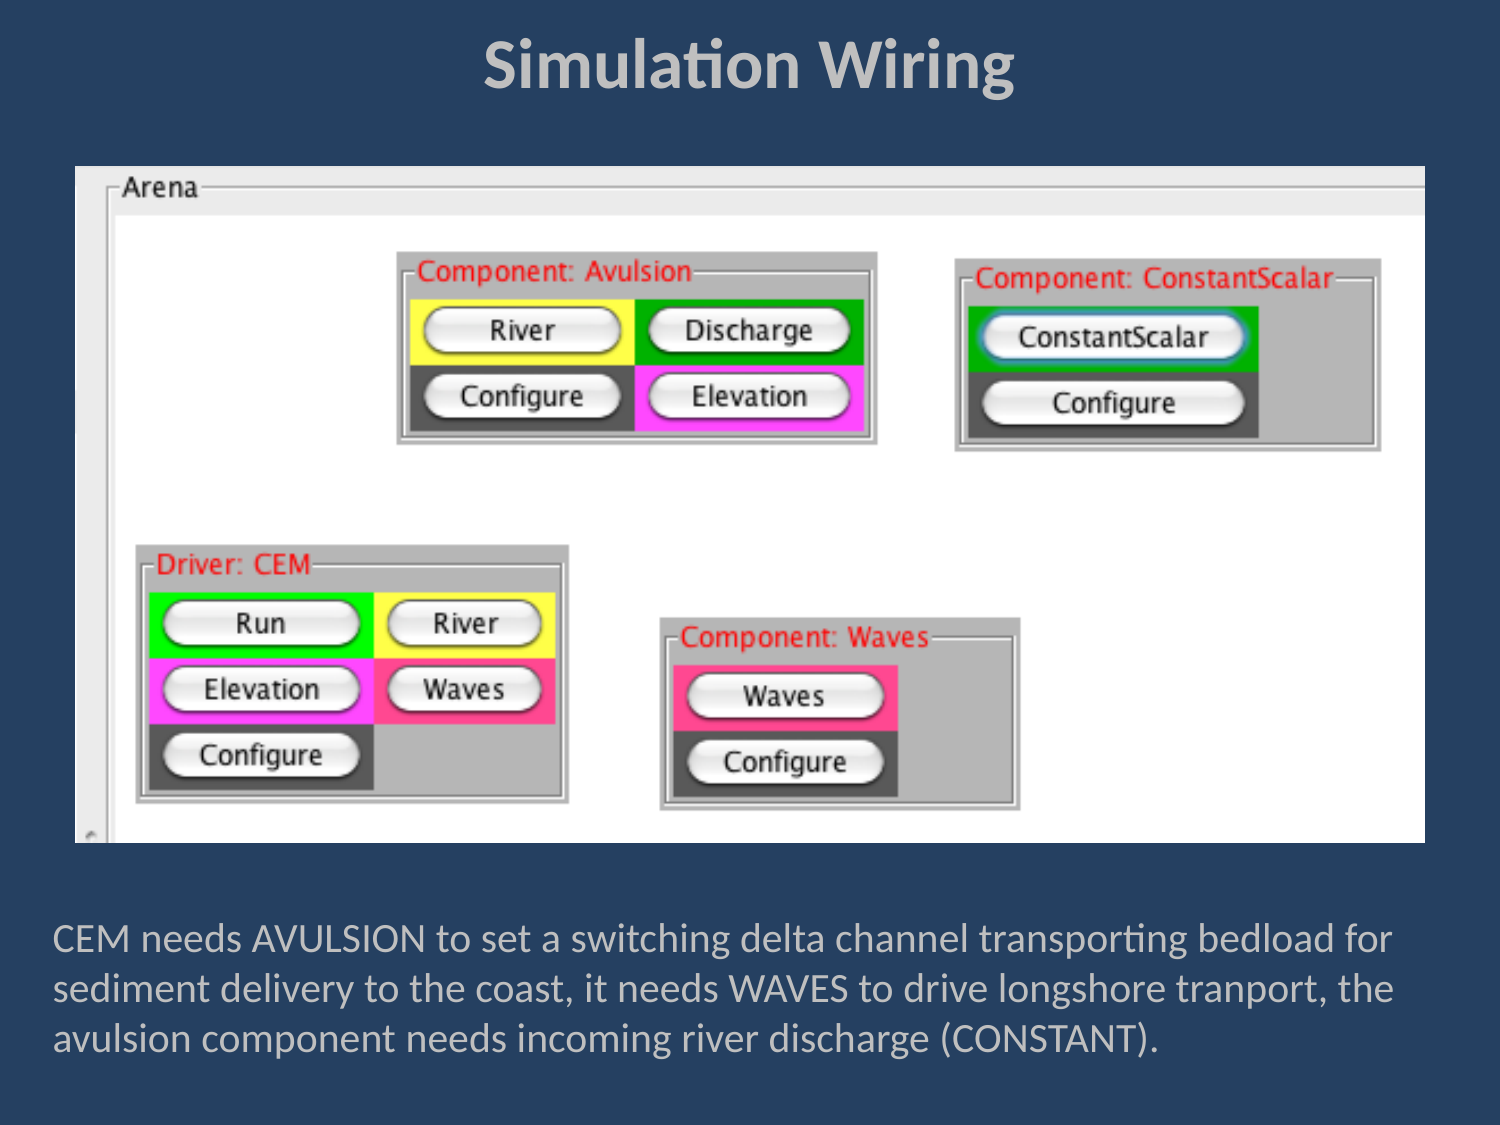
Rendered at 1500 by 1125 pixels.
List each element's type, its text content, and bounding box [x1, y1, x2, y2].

title Simulation Wiring [75, 9, 1425, 132]
text_box CEM needs AVULSION to set a switching delta channel transporting bedload for sediment delivery to the coast, it needs WAVES to drive longshore tranport, the avulsion component needs incoming river discharge (CONSTANT). [38, 903, 1455, 1069]
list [74, 132, 1426, 876]
